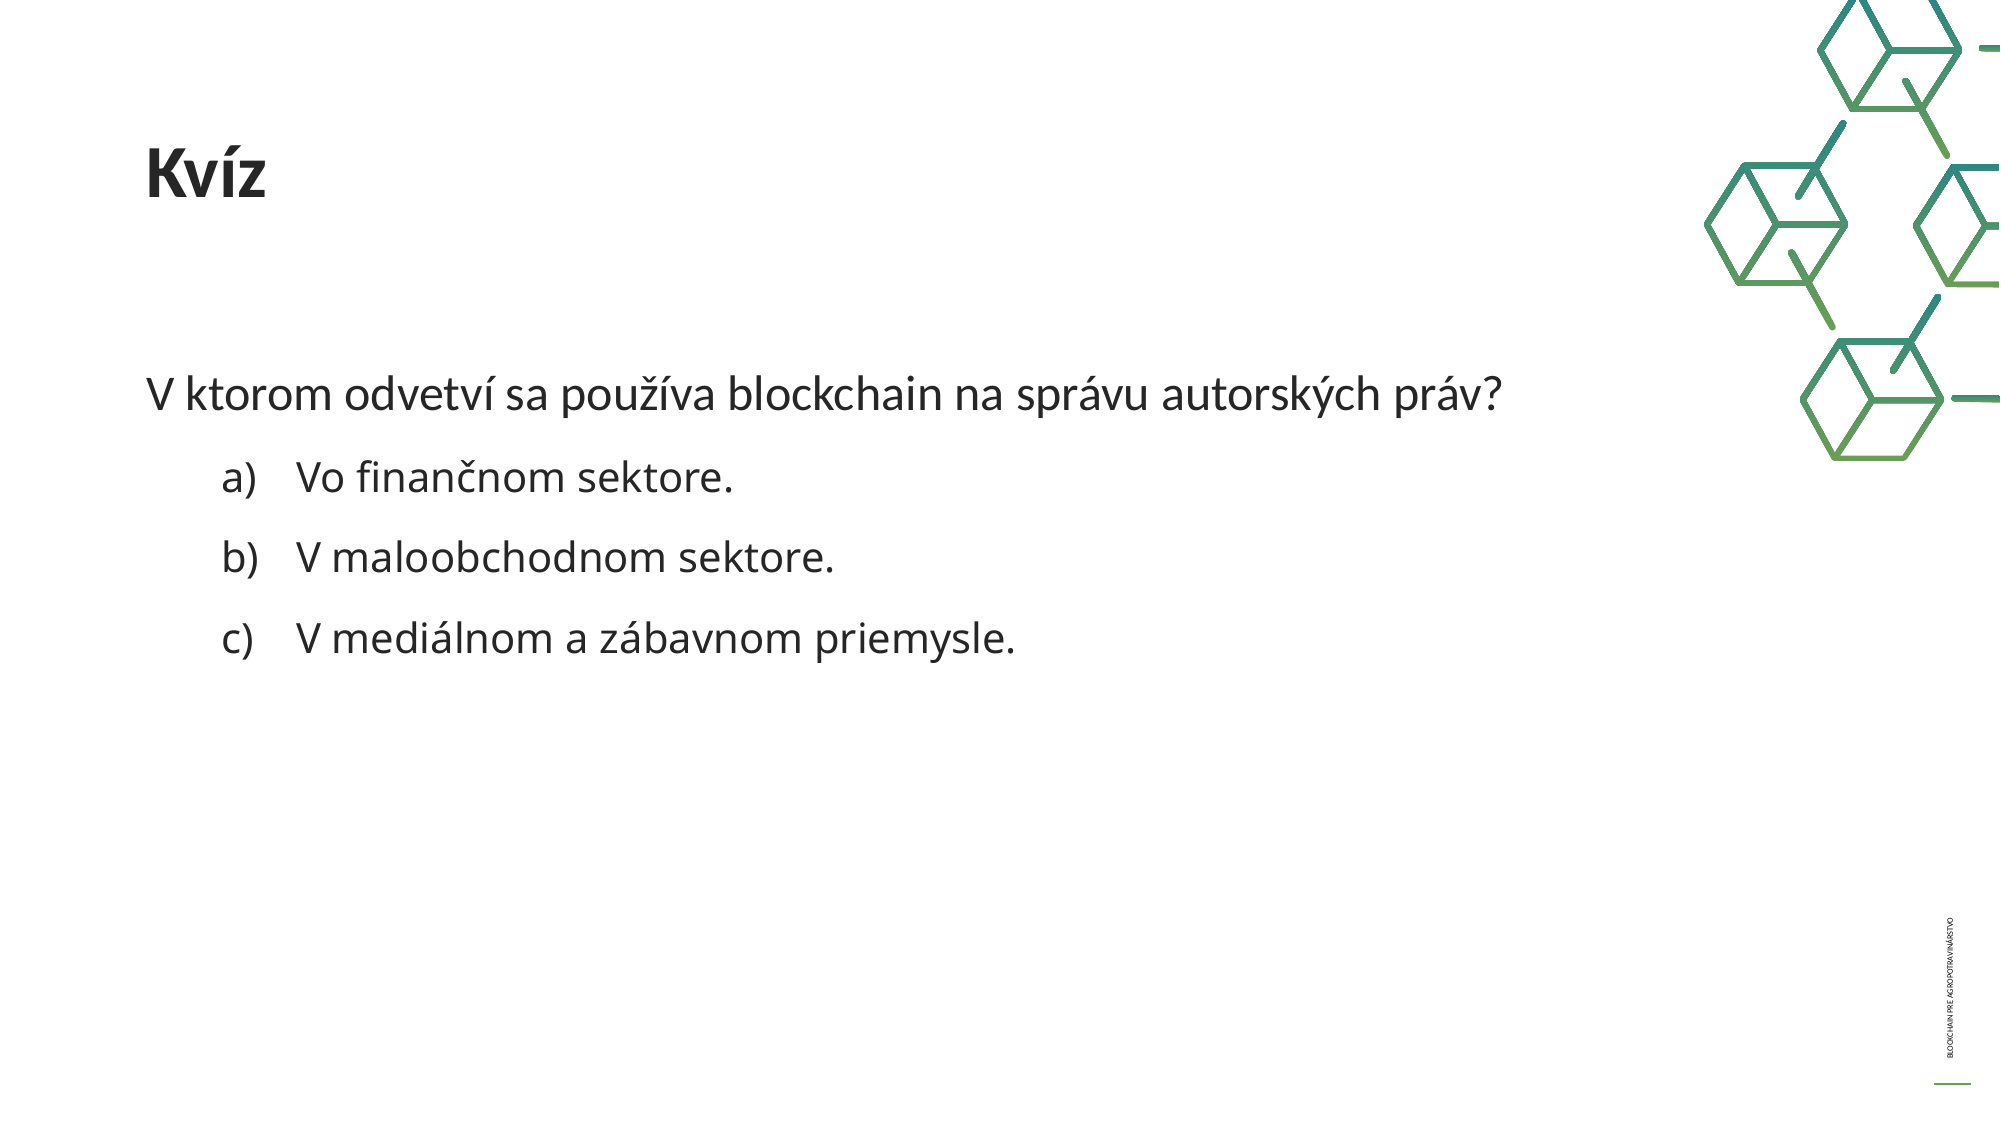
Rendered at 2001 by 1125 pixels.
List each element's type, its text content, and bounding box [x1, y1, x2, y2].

list Kvíz [130, 124, 1698, 337]
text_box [1703, 0, 2000, 462]
list V ktorom odvetví sa používa blockchain na správu autorských práv? Vo finančnom sektore. V maloobchodnom sektore. V mediálnom a zábavnom priemysle. [130, 348, 1869, 1035]
